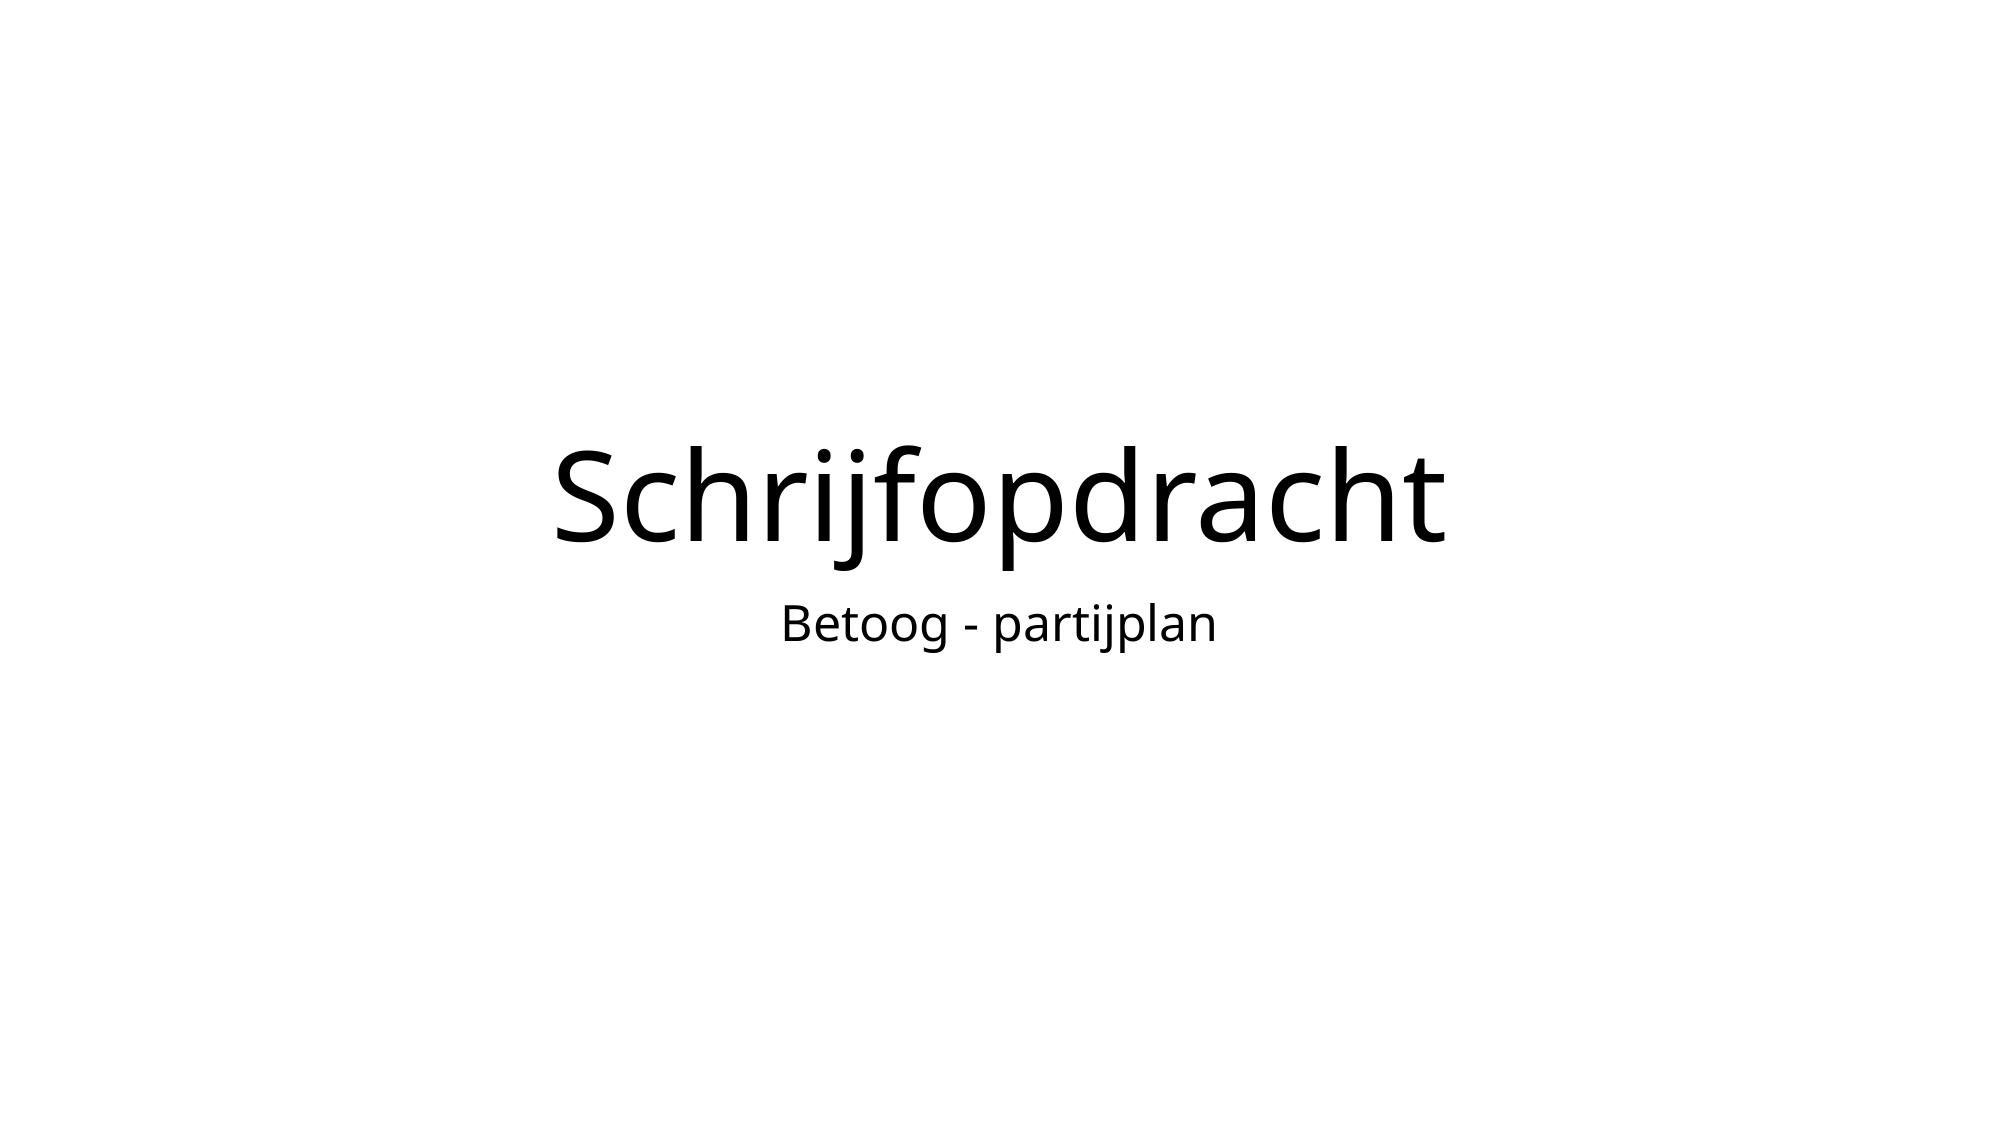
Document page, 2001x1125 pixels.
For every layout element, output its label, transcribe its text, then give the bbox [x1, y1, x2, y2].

subtitle Betoog - partijplan [249, 590, 1750, 863]
title Schrijfopdracht [249, 184, 1750, 576]
